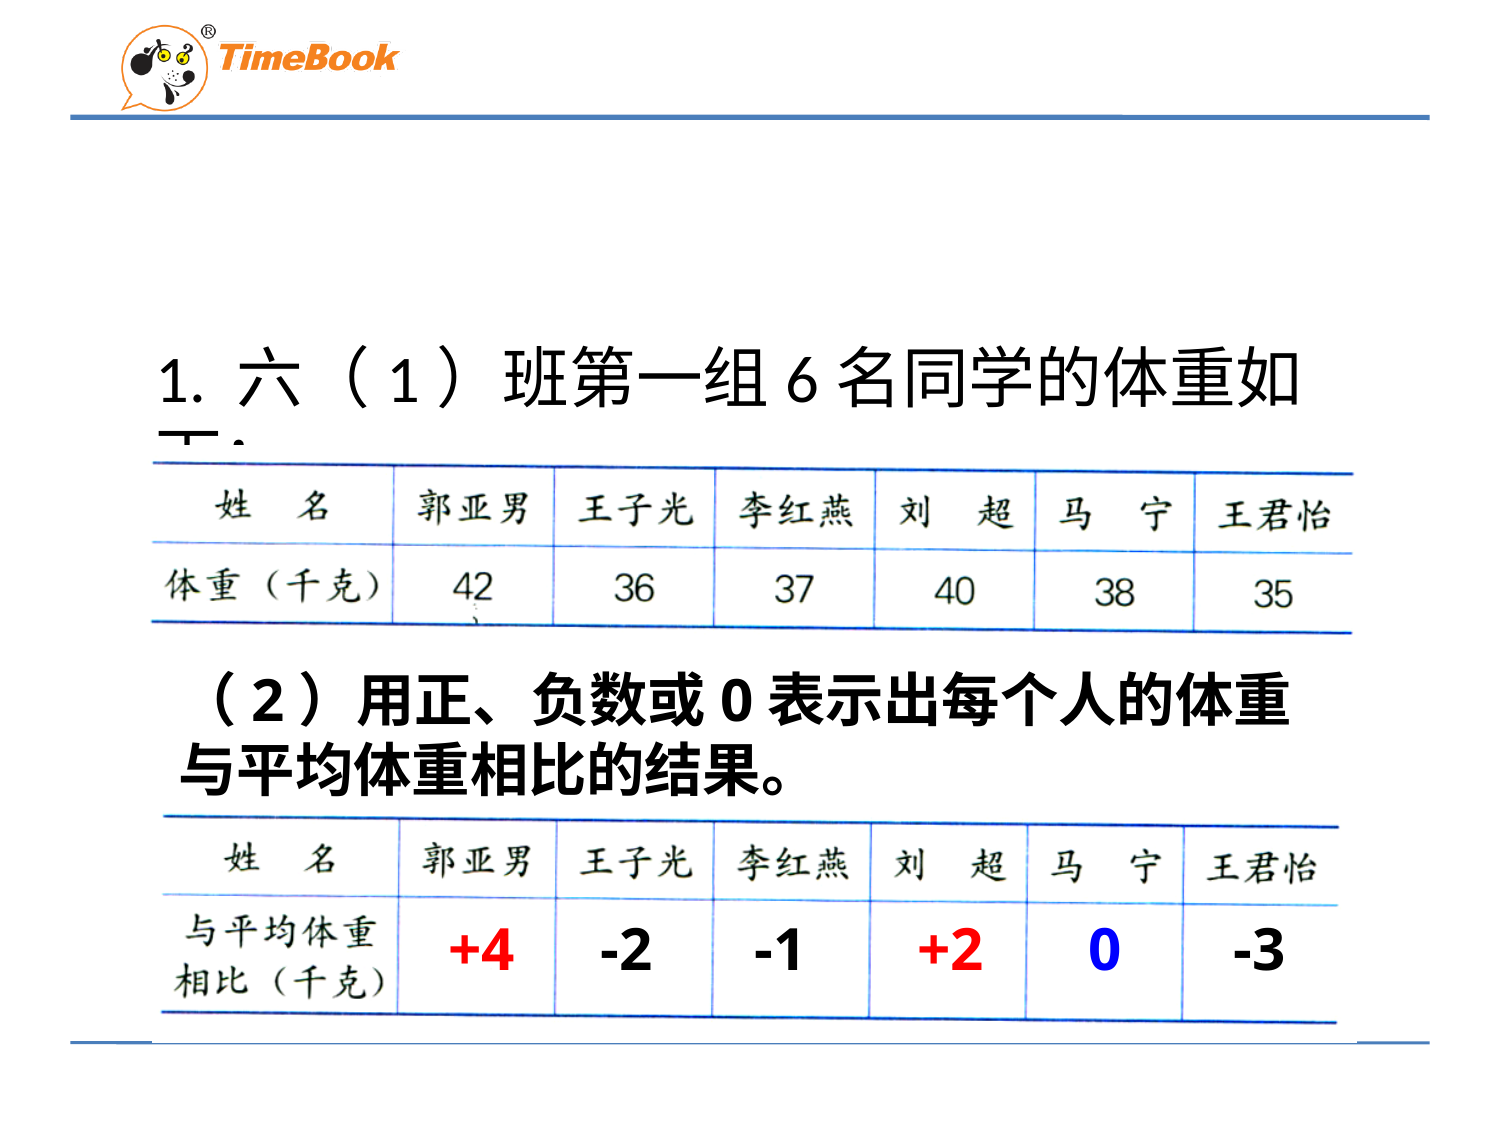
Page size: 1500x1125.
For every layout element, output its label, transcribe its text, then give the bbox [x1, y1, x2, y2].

picture [136, 445, 1360, 648]
list 1. 六（1）班第一组6名同学的体重如下： [140, 328, 1372, 446]
text_box （2）用正、负数或0表示出每个人的体重与平均体重相比的结果。 [163, 656, 1348, 797]
picture [118, 22, 408, 113]
picture [152, 798, 1358, 1043]
